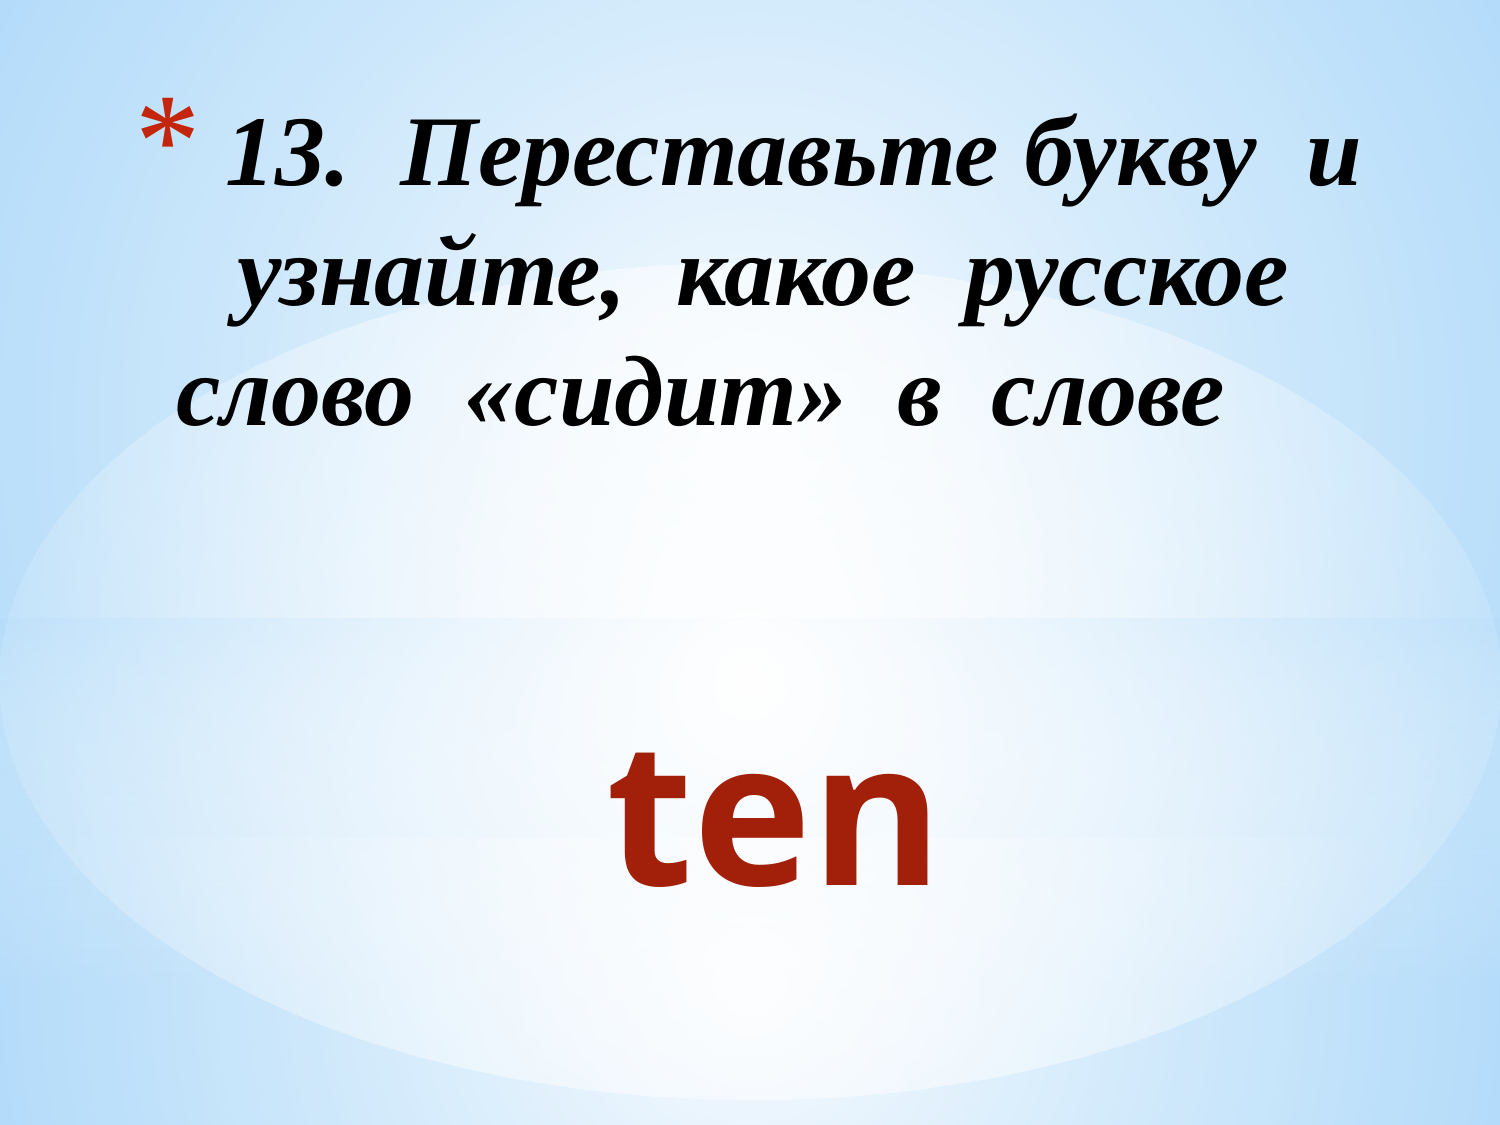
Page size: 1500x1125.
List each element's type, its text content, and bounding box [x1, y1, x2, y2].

title 13. Переставьте букву и узнайте, какое русское слово «сидит» в слове ten [100, 78, 1400, 1059]
